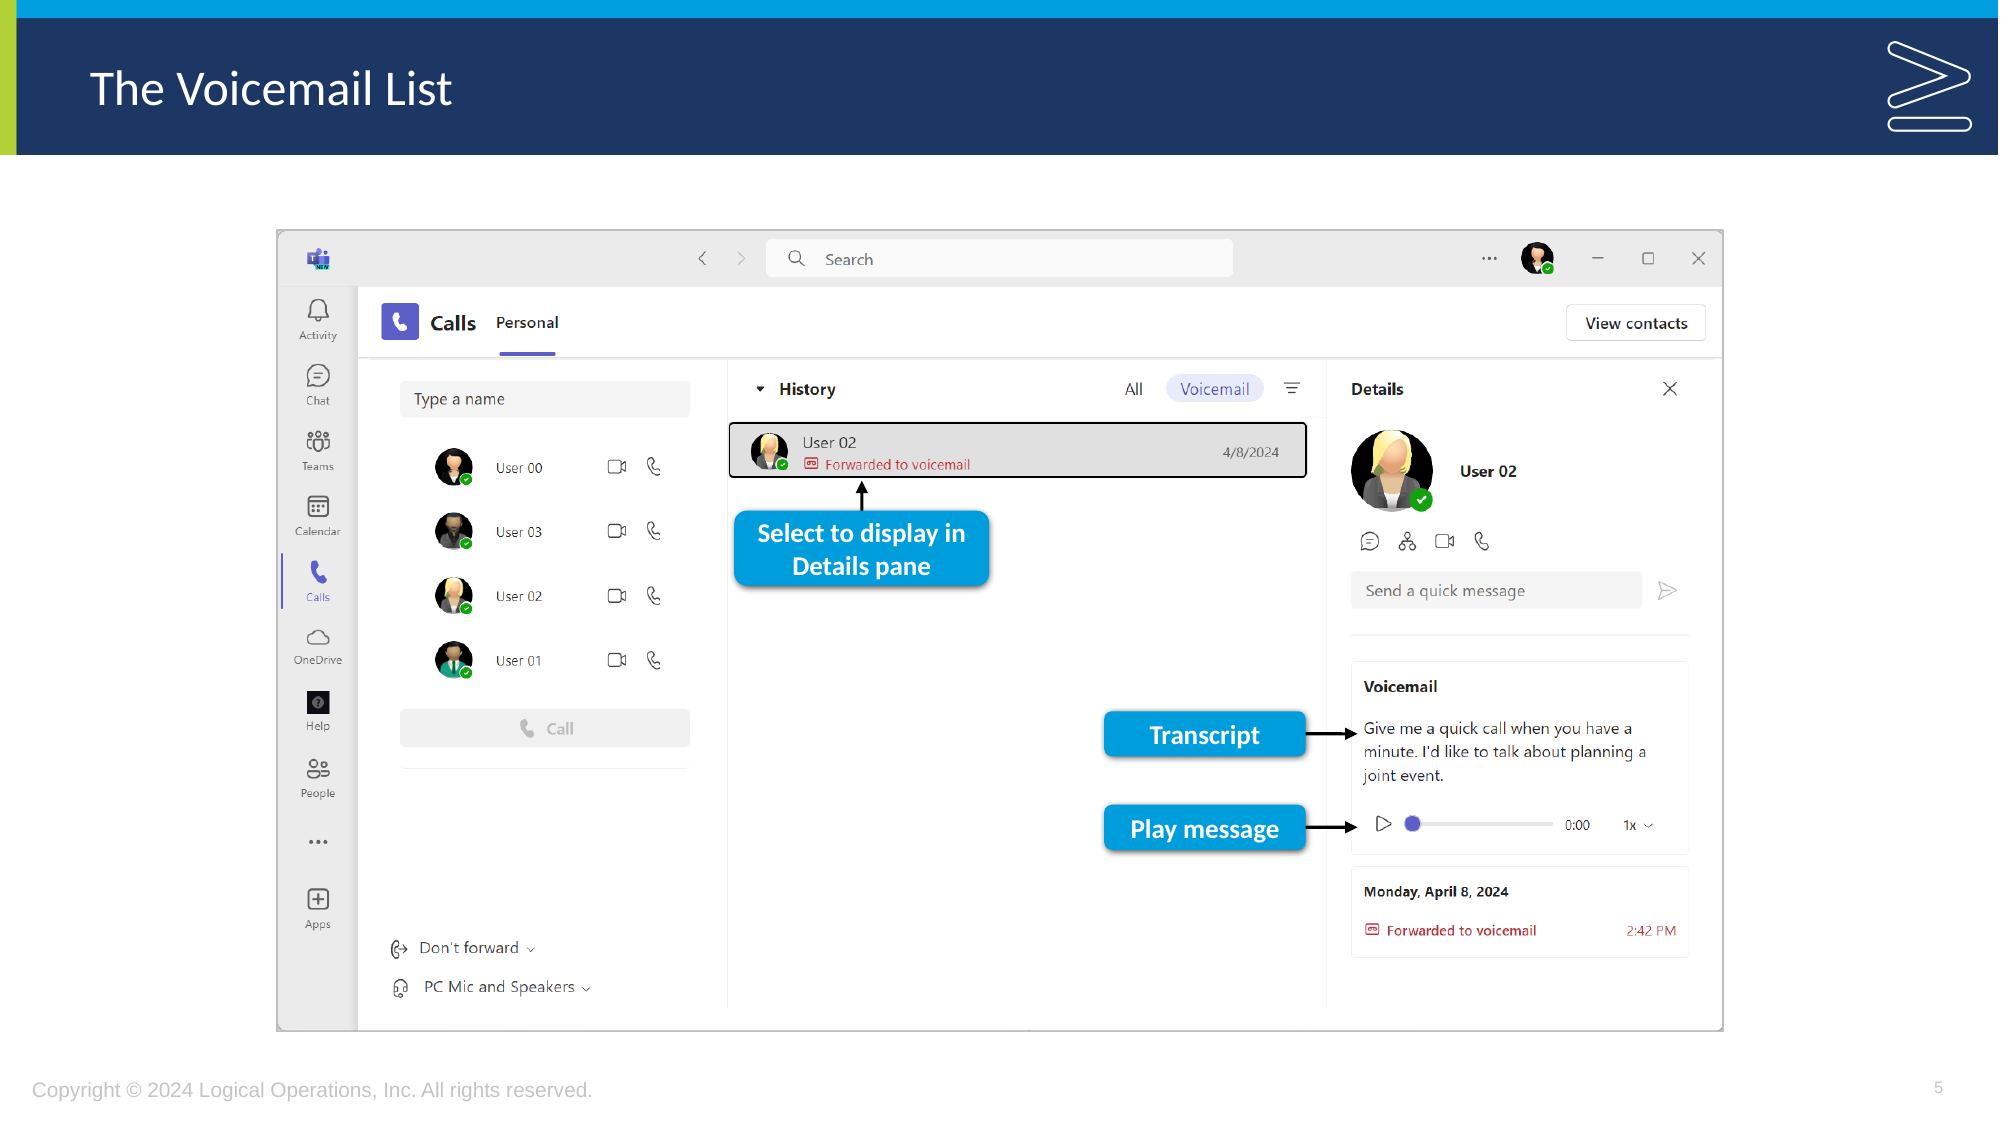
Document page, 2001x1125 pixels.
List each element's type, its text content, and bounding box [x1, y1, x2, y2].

picture [277, 230, 1723, 1032]
picture [1850, 19, 1998, 155]
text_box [734, 480, 1358, 850]
title The Voicemail List [74, 16, 1850, 155]
picture [0, 0, 74, 155]
slide_number 5 [1491, 1057, 1959, 1118]
